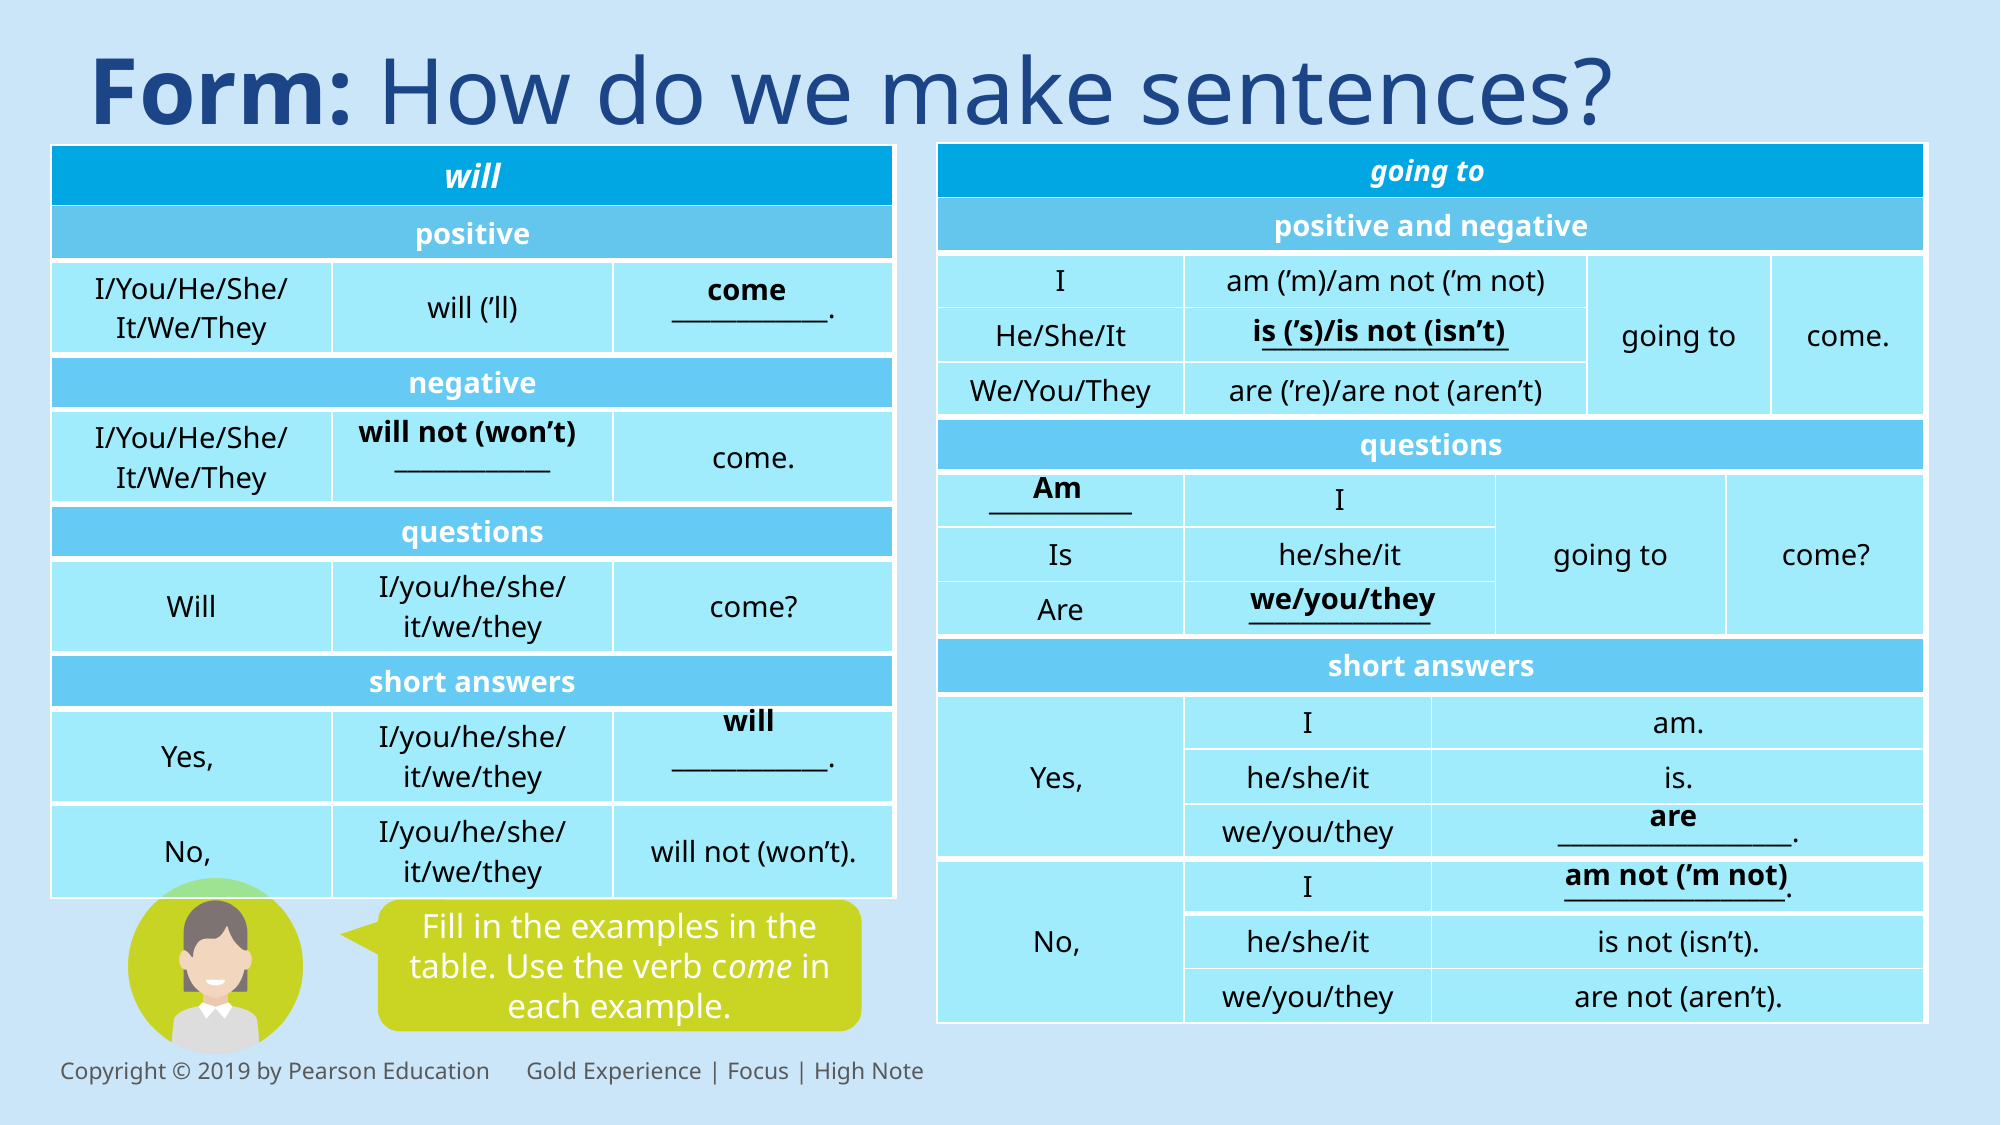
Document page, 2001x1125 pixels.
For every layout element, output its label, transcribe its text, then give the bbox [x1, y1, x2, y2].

table_cell Yes, [938, 697, 1183, 856]
table_cell am (’m)/am not (’m not) [1185, 256, 1586, 307]
text_box Fill in the examples in the table. Use the verb come in each example. [337, 899, 864, 1034]
text_box am not (’m not) [1550, 848, 1803, 899]
table_cell Will [52, 562, 331, 651]
table_cell _________________. [1432, 862, 1923, 911]
title Form: How do we make sentences? [73, 37, 1879, 253]
table_cell is not (isn’t). [1432, 916, 1923, 968]
table_cell ____________. [614, 712, 892, 801]
text_box will not (won’t) [343, 406, 592, 456]
table_cell is. [1432, 750, 1923, 803]
table_cell ____________. [614, 263, 892, 352]
table_cell No, [938, 862, 1183, 1022]
table_cell ___________ [938, 475, 1183, 526]
table_cell short answers [938, 639, 1923, 692]
picture [128, 878, 303, 1054]
table_cell I/you/he/she/ it/we/they [333, 806, 612, 897]
table_cell I [1185, 697, 1431, 748]
table_cell will (’ll) [333, 263, 612, 352]
table_cell questions [52, 507, 892, 556]
table_cell short answers [52, 656, 892, 706]
table_header will [52, 146, 892, 205]
table_cell ____________ [333, 412, 612, 501]
table_cell will not (won’t). [614, 806, 892, 897]
table_cell he/she/it [1185, 528, 1495, 581]
table_cell come. [614, 412, 892, 501]
table_cell going to [1588, 256, 1770, 414]
table_cell I/you/he/she/ it/we/they [333, 562, 612, 651]
table_cell he/she/it [1185, 750, 1431, 803]
text_box Am [1018, 461, 1097, 512]
table_cell __________________. [1432, 805, 1923, 856]
text_box is (’s)/is not (isn’t) [1200, 304, 1559, 355]
table_cell I/You/He/She/ It/We/They [52, 263, 331, 352]
text_box come [692, 263, 802, 314]
table_cell we/you/they [1185, 969, 1431, 1022]
table_cell I/You/He/She/ It/We/They [52, 412, 331, 501]
table_cell come? [1727, 475, 1923, 634]
text_box will [708, 695, 790, 745]
table_cell He/She/It [938, 308, 1183, 361]
table_header going to [938, 144, 1923, 197]
table_cell negative [52, 358, 892, 407]
footer Copyright © 2019 by Pearson Education Gold Experience | Focus | High Note [45, 1040, 1084, 1101]
table_cell going to [1496, 475, 1725, 634]
table_cell positive and negative [938, 198, 1923, 250]
table_cell I [1185, 862, 1431, 911]
table_cell are not (aren’t). [1432, 969, 1923, 1022]
table_cell I [1185, 475, 1495, 526]
table_cell Is [938, 528, 1183, 581]
table_cell ______________ [1185, 582, 1495, 634]
table_cell he/she/it [1185, 916, 1431, 968]
table_cell questions [938, 420, 1923, 469]
table_cell I [938, 256, 1183, 307]
text_box we/you/they [1235, 573, 1451, 623]
table_cell come. [1772, 256, 1923, 414]
table_cell am. [1432, 697, 1923, 748]
table_cell positive [52, 206, 892, 258]
table_cell come? [614, 562, 892, 651]
text_box are [1634, 789, 1713, 840]
table_cell are (’re)/are not (aren’t) [1185, 363, 1586, 414]
table_cell ___________________ [1185, 308, 1586, 361]
table_cell I/you/he/she/ it/we/they [333, 712, 612, 801]
table_cell we/you/they [1185, 805, 1431, 856]
table_cell Are [938, 582, 1183, 634]
table_cell We/You/They [938, 363, 1183, 414]
table_cell Yes, [52, 712, 331, 801]
table_cell No, [52, 806, 331, 897]
